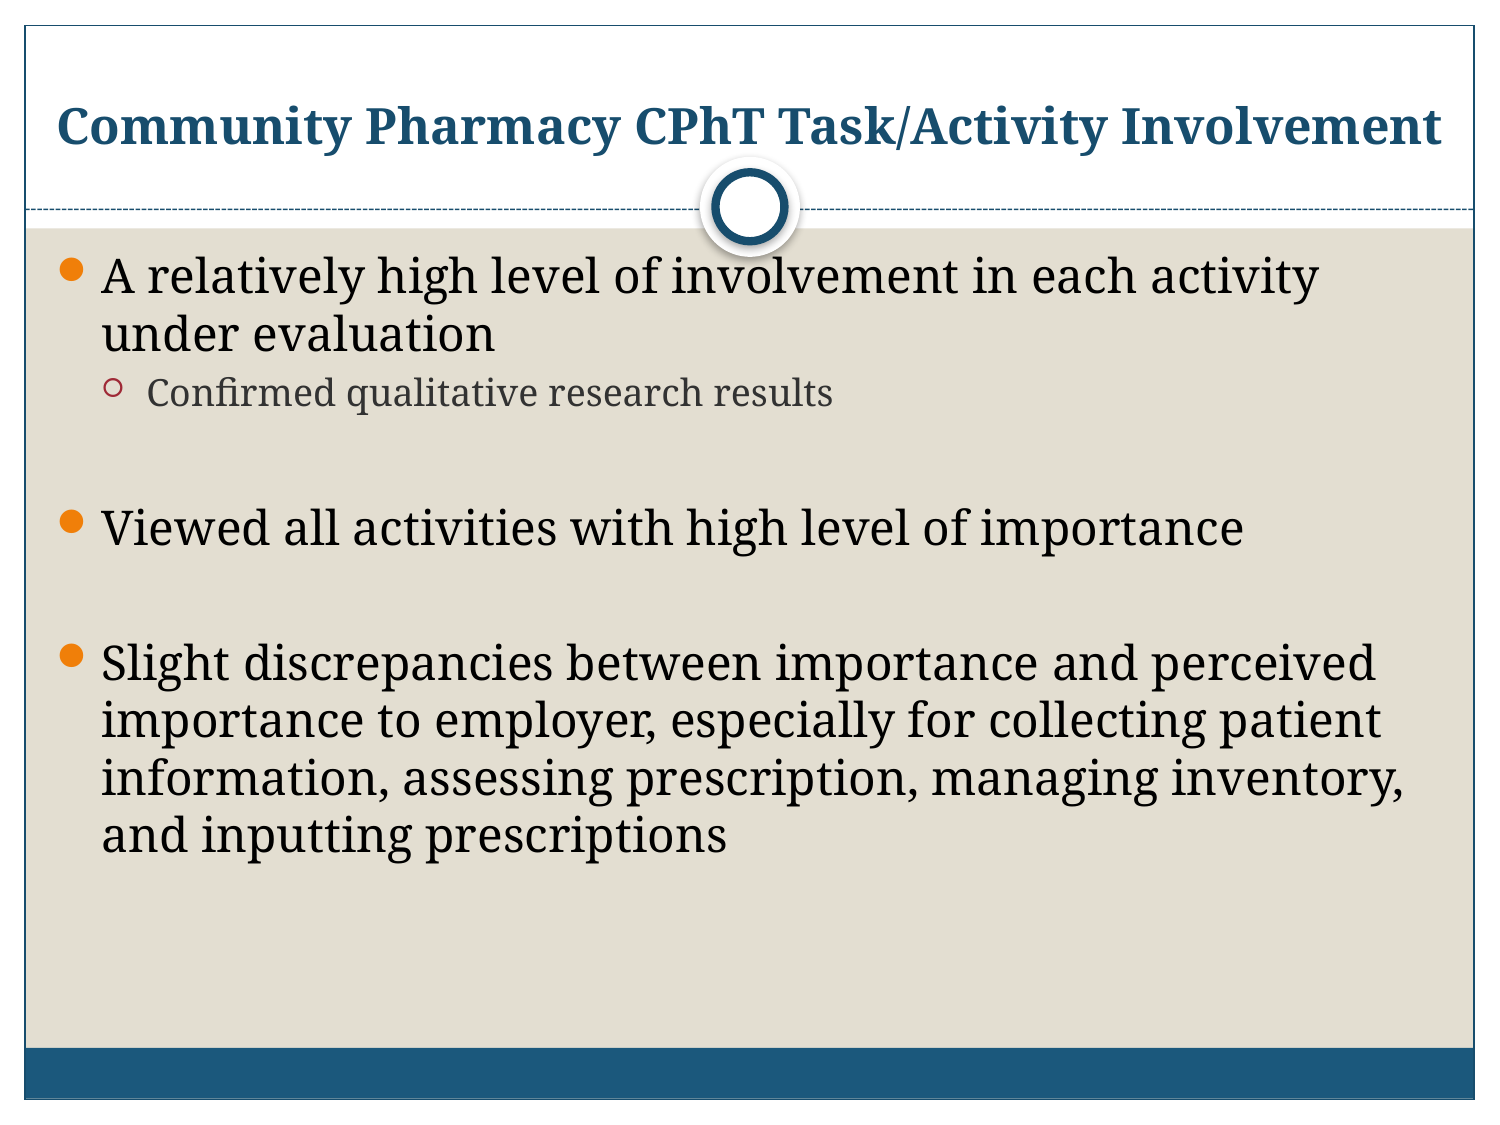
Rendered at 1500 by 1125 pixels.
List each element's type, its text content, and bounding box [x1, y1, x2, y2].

title Community Pharmacy CPhT Task/Activity Involvement [0, 59, 1500, 162]
list A relatively high level of involvement in each activity under evaluation Confirmed qualitative research results Viewed all activities with high level of importance Slight discrepancies between importance and perceived importance to employer, especially for collecting patient information, assessing prescription, managing inventory, and inputting prescriptions [41, 238, 1437, 1125]
